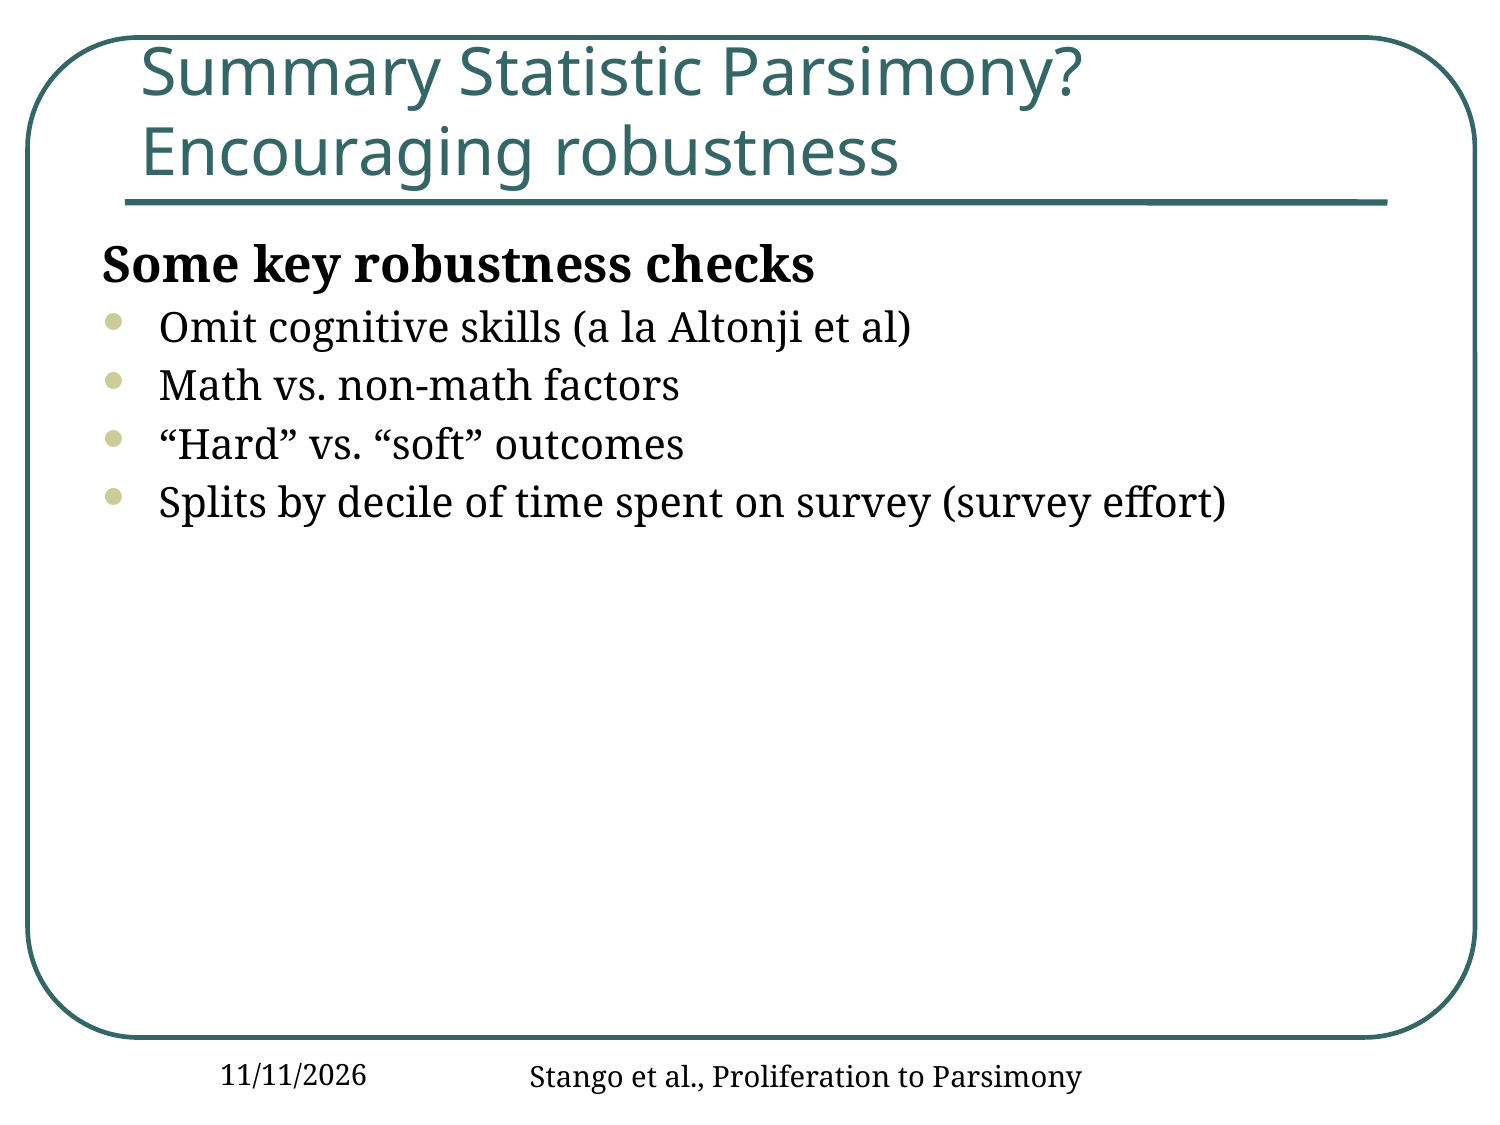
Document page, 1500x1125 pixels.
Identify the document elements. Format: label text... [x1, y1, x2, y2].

title Summary Statistic Parsimony? Encouraging robustness [124, 48, 1388, 197]
footer Stango et al., Proliferation to Parsimony [512, 1050, 1101, 1125]
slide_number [124, 1048, 463, 1124]
list Some key robustness checks Omit cognitive skills (a la Altonji et al) Math vs. non-math factors “Hard” vs. “soft” outcomes Splits by decile of time spent on survey (survey effort) [87, 224, 1438, 1024]
